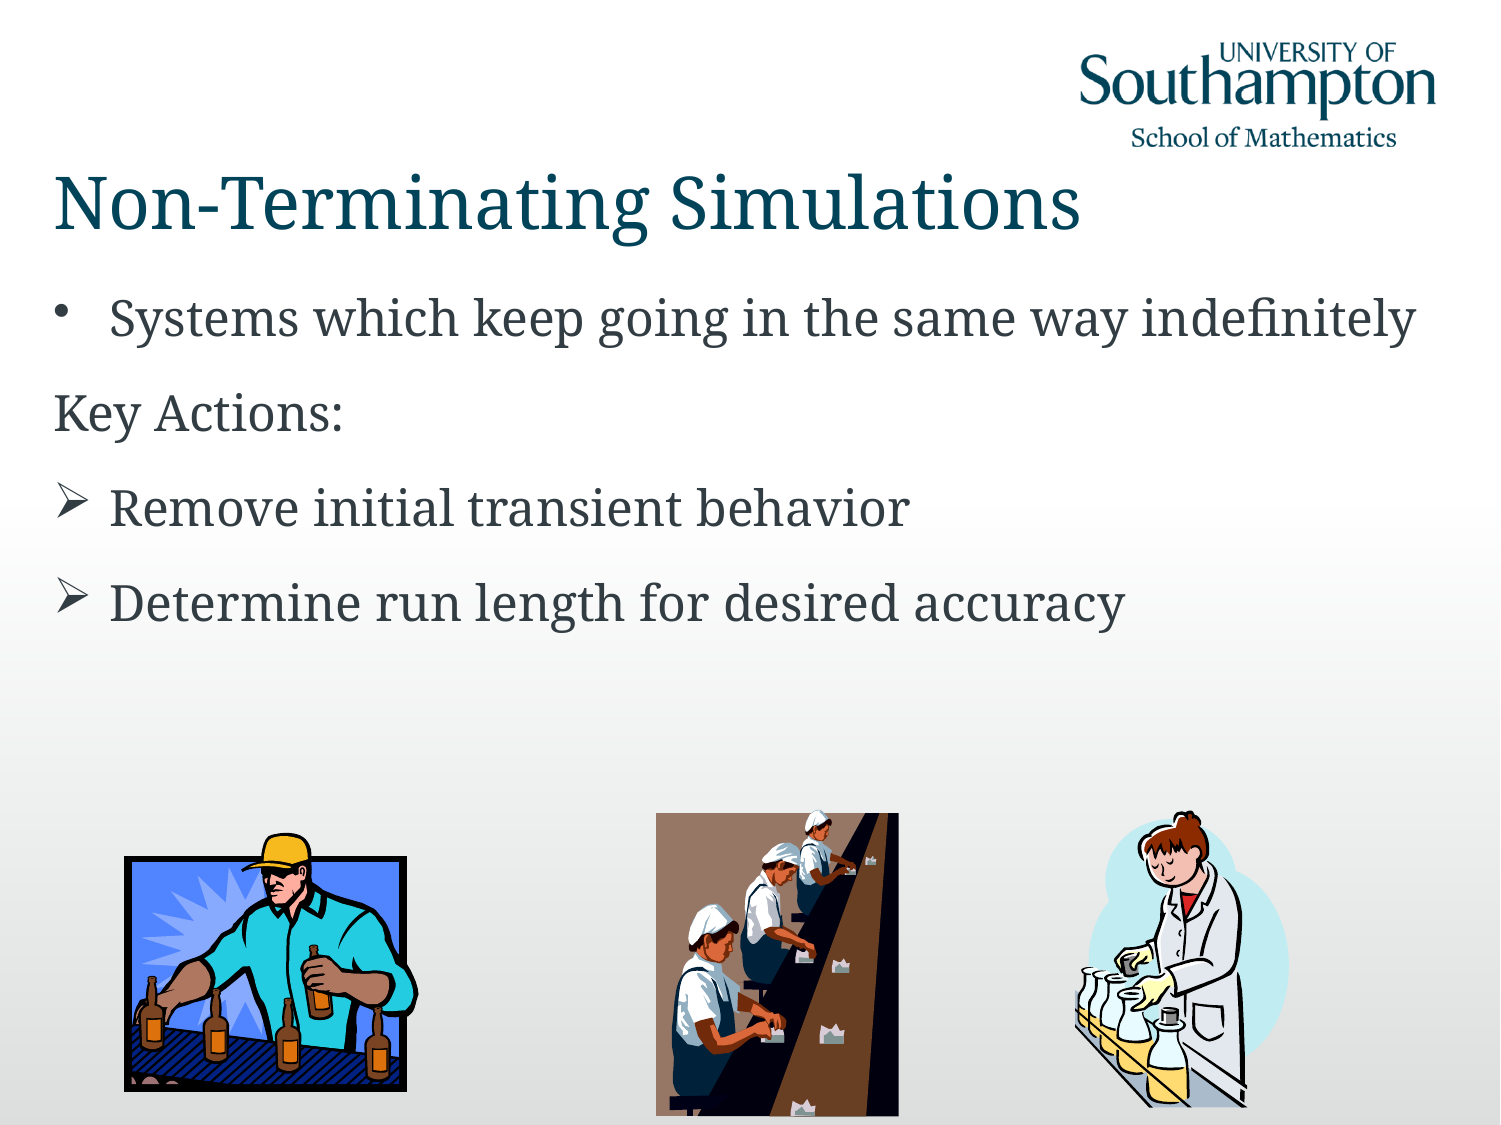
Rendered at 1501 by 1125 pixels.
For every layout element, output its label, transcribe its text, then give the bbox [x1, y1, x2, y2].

picture [123, 825, 419, 1092]
list Systems which keep going in the same way indefinitely Key Actions: Remove initial transient behavior Determine run length for desired accuracy [53, 278, 1448, 954]
picture [1074, 810, 1290, 1108]
title Non-Terminating Simulations [53, 148, 1448, 256]
picture [1080, 42, 1436, 147]
picture [655, 809, 899, 1117]
picture [1296, 42, 1301, 51]
